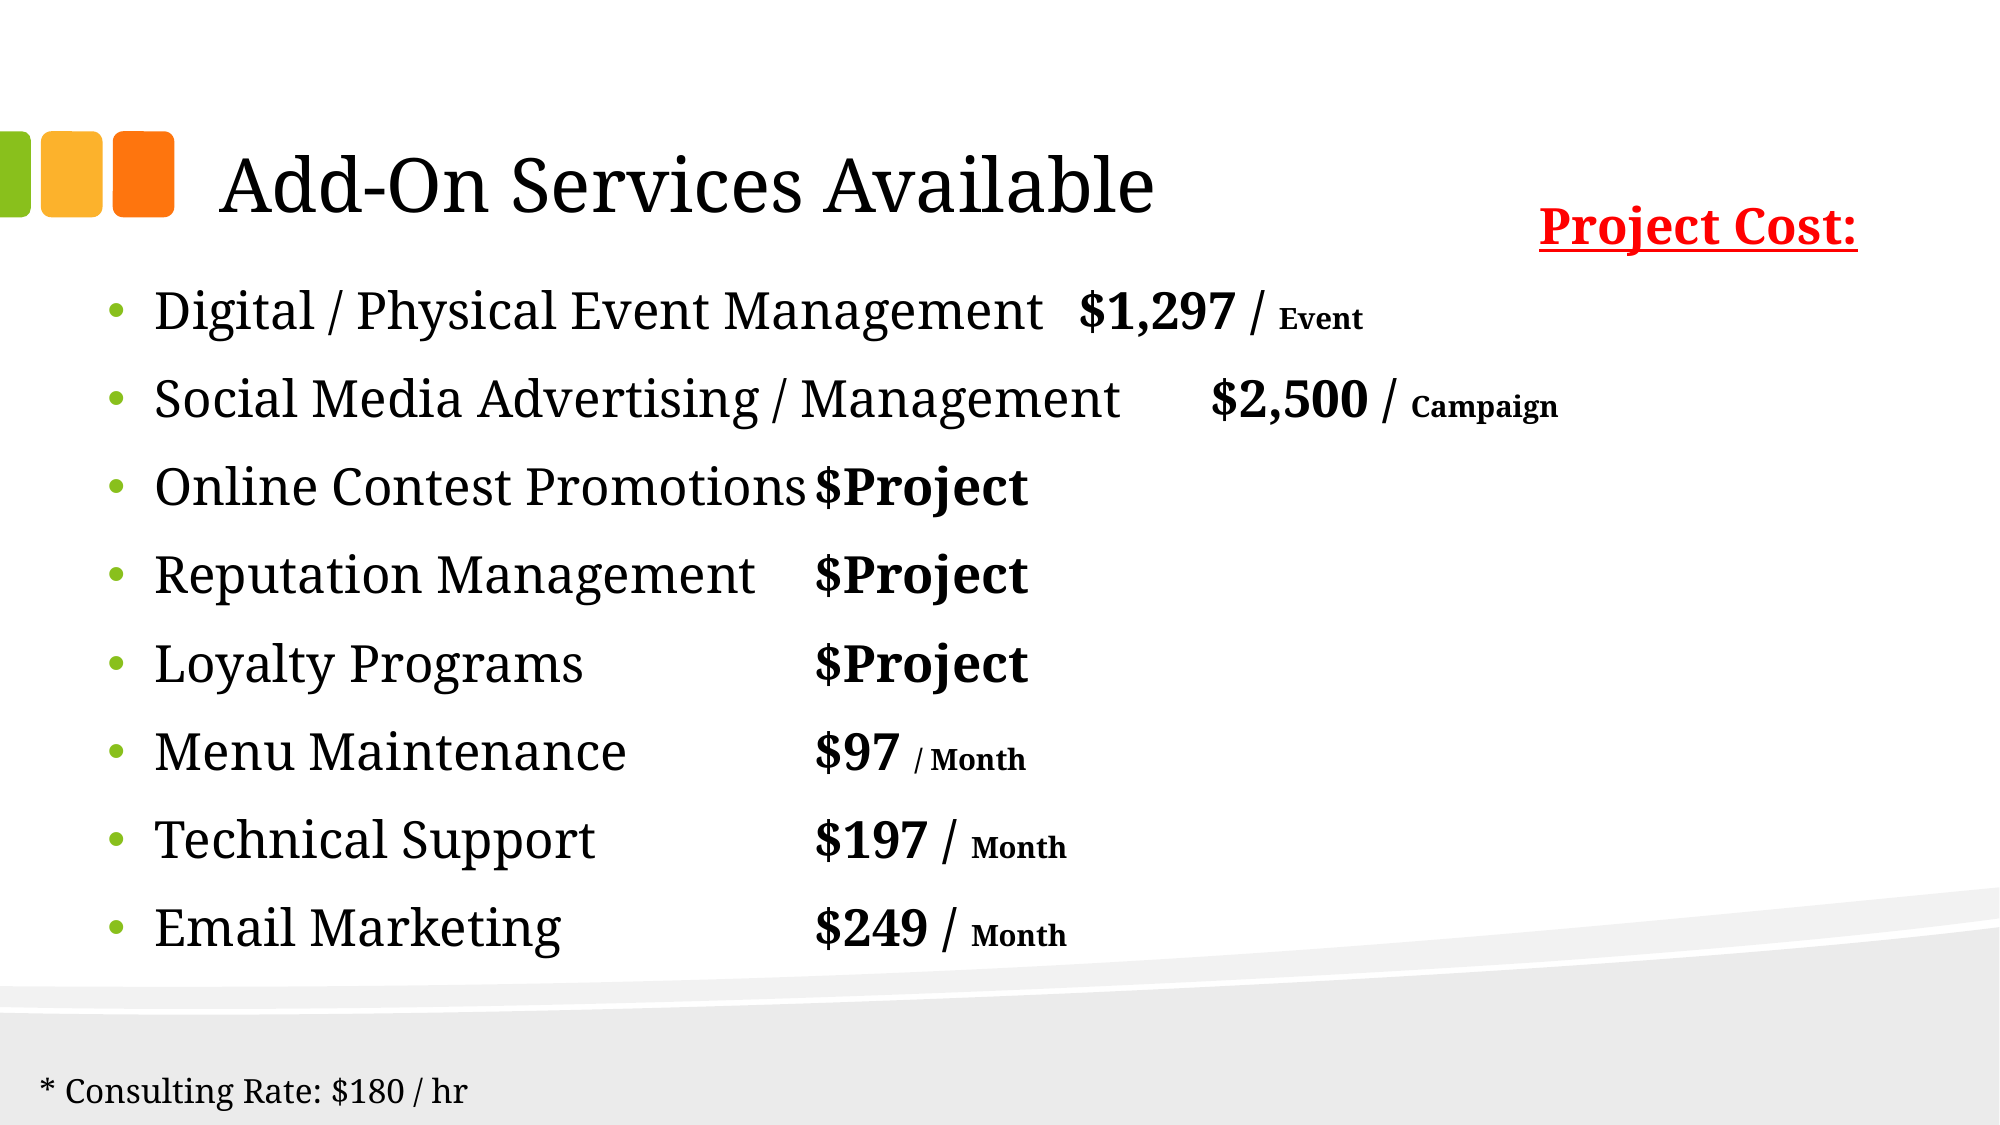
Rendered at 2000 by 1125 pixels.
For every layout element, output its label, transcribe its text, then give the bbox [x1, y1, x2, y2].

text_box * Consulting Rate: $180 / hr [24, 1062, 1013, 1118]
text_box Project Cost: [1524, 187, 1913, 263]
list Digital / Physical Event Management $1,297 / Event Social Media Advertising / Management $2,500 / Campaign Online Contest Promotions $Project Reputation Management $Project Loyalty Programs $Project Menu Maintenance $97 / Month Technical Support $197 / Month Email Marketing $249 / Month [87, 275, 2000, 975]
title Add-On Services Available [199, 24, 1800, 238]
